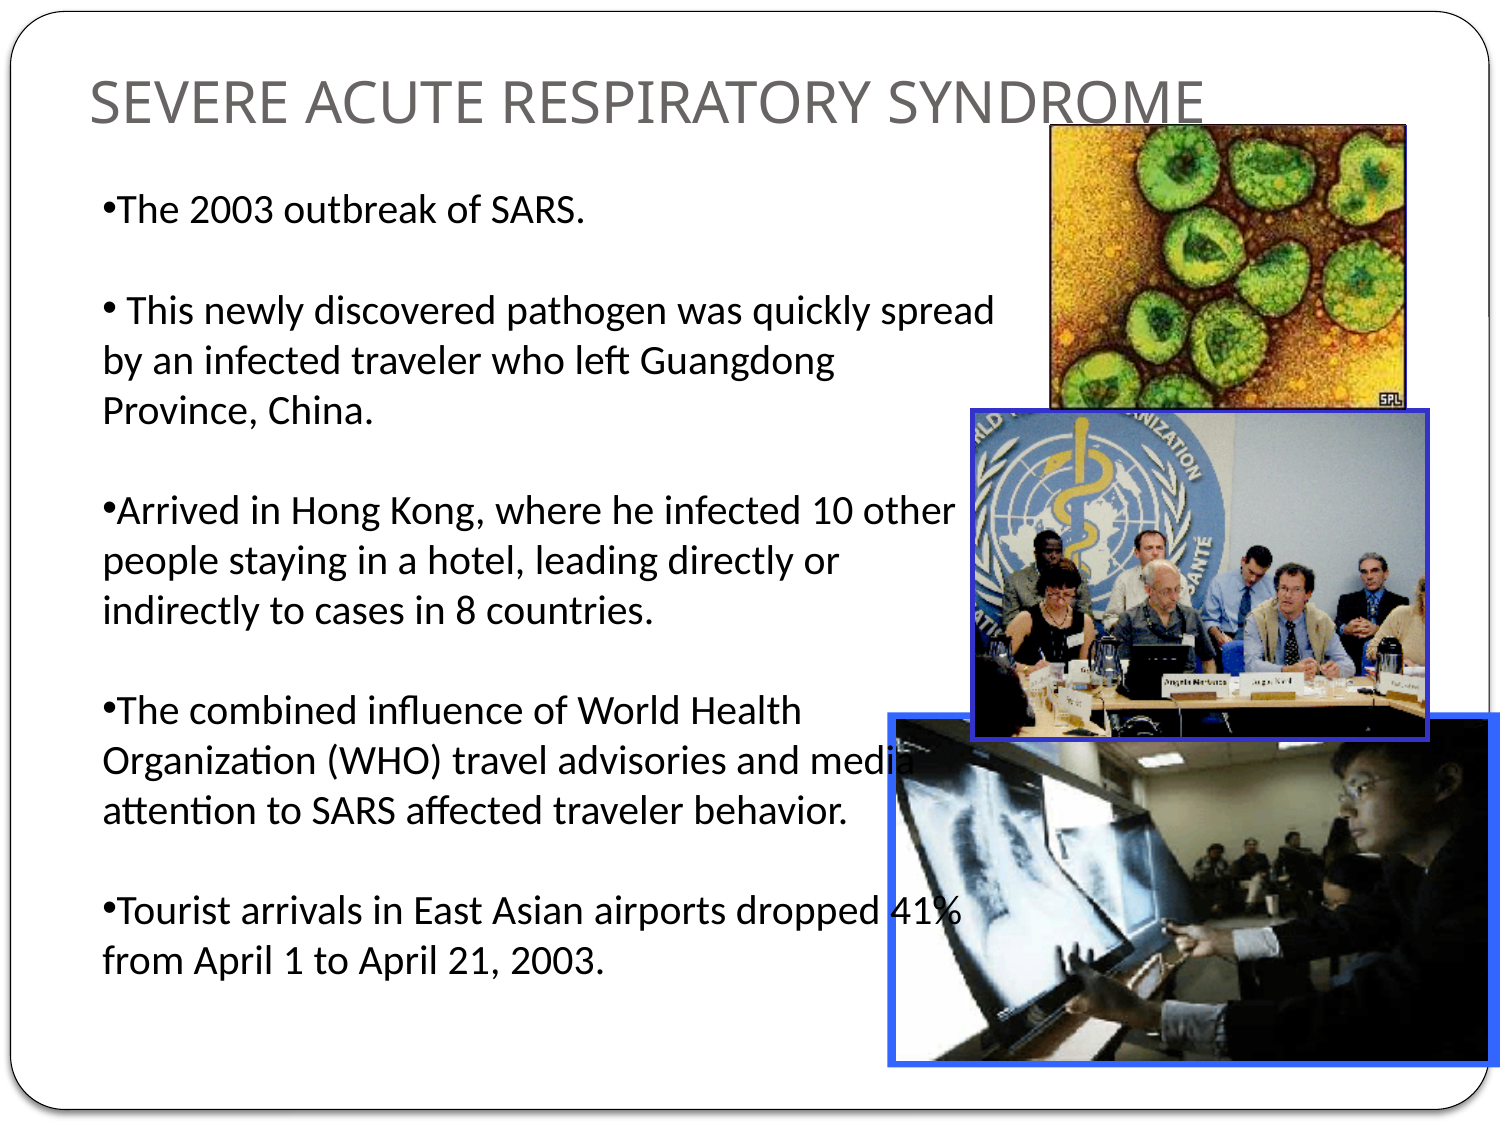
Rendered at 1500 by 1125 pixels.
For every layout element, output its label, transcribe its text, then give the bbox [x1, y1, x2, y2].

picture [974, 412, 1426, 738]
title SEVERE ACUTE RESPIRATORY SYNDROME [75, 45, 1425, 150]
picture [1049, 124, 1406, 411]
text_box The 2003 outbreak of SARS. This newly discovered pathogen was quickly spread by an infected traveler who left Guangdong Province, China. Arrived in Hong Kong, where he infected 10 other people staying in a hotel, leading directly or indirectly to cases in 8 countries. The combined influence of World Health Organization (WHO) travel advisories and media attention to SARS affected traveler behavior. Tourist arrivals in East Asian airports dropped 41% from April 1 to April 21, 2003. [87, 174, 1013, 1041]
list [887, 712, 1500, 1068]
